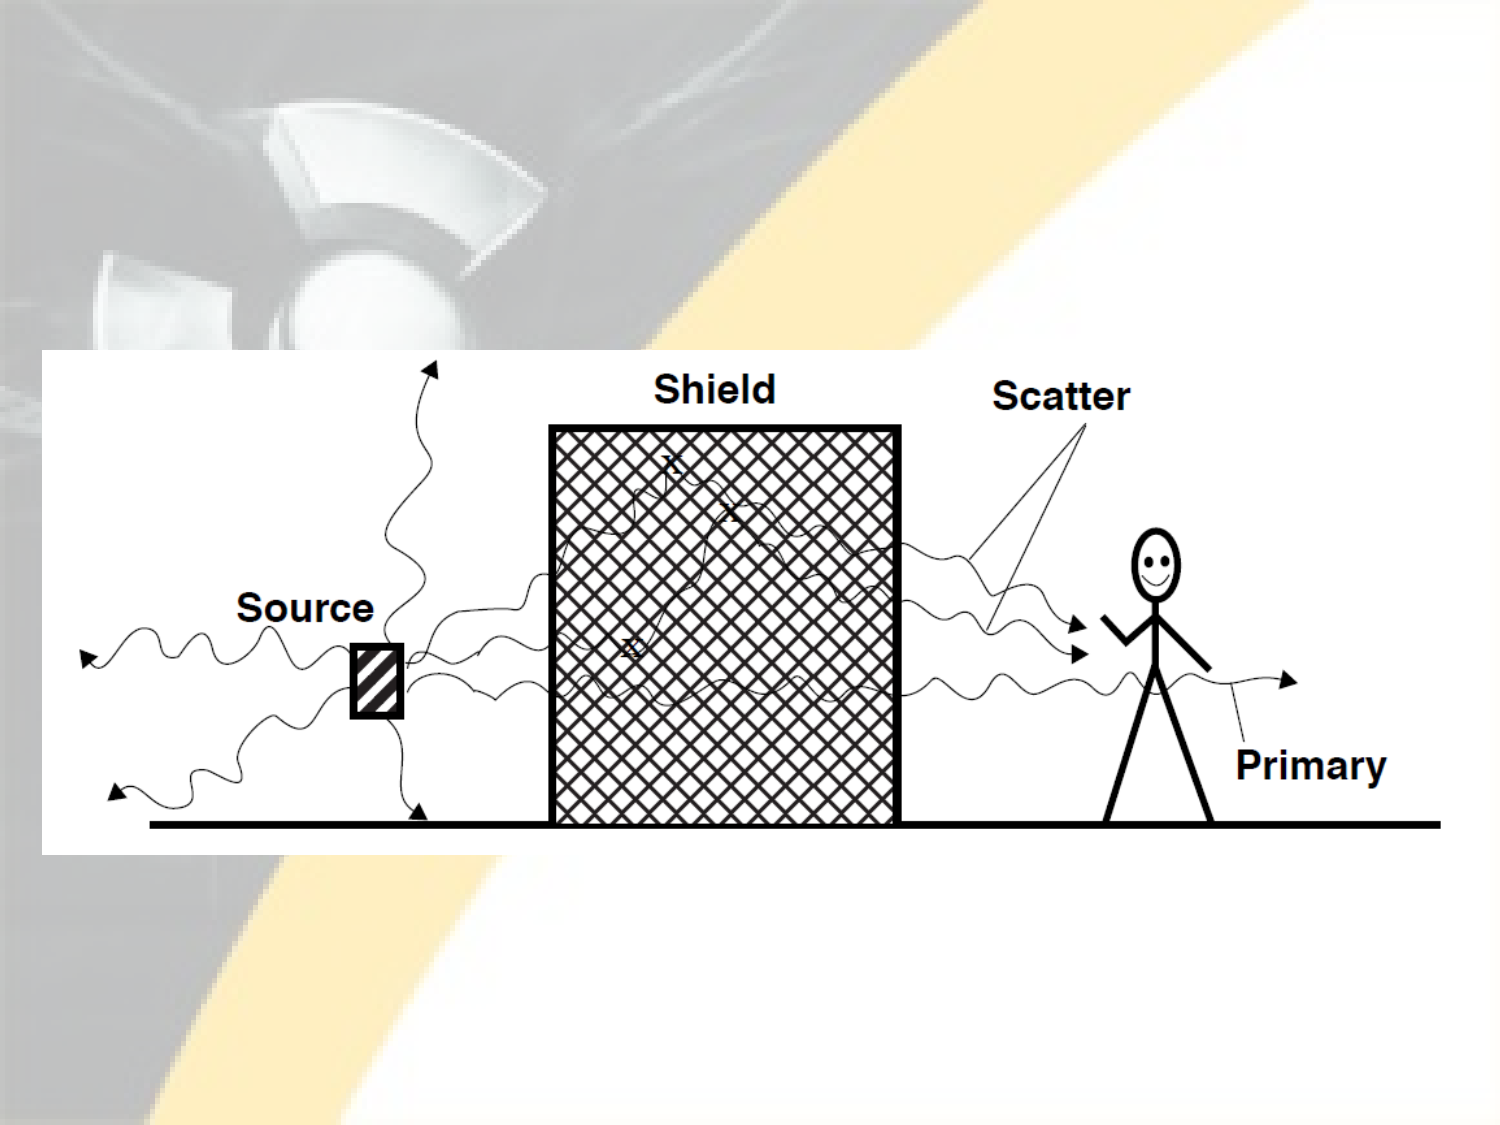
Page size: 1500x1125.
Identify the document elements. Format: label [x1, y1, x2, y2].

picture [41, 349, 1455, 856]
